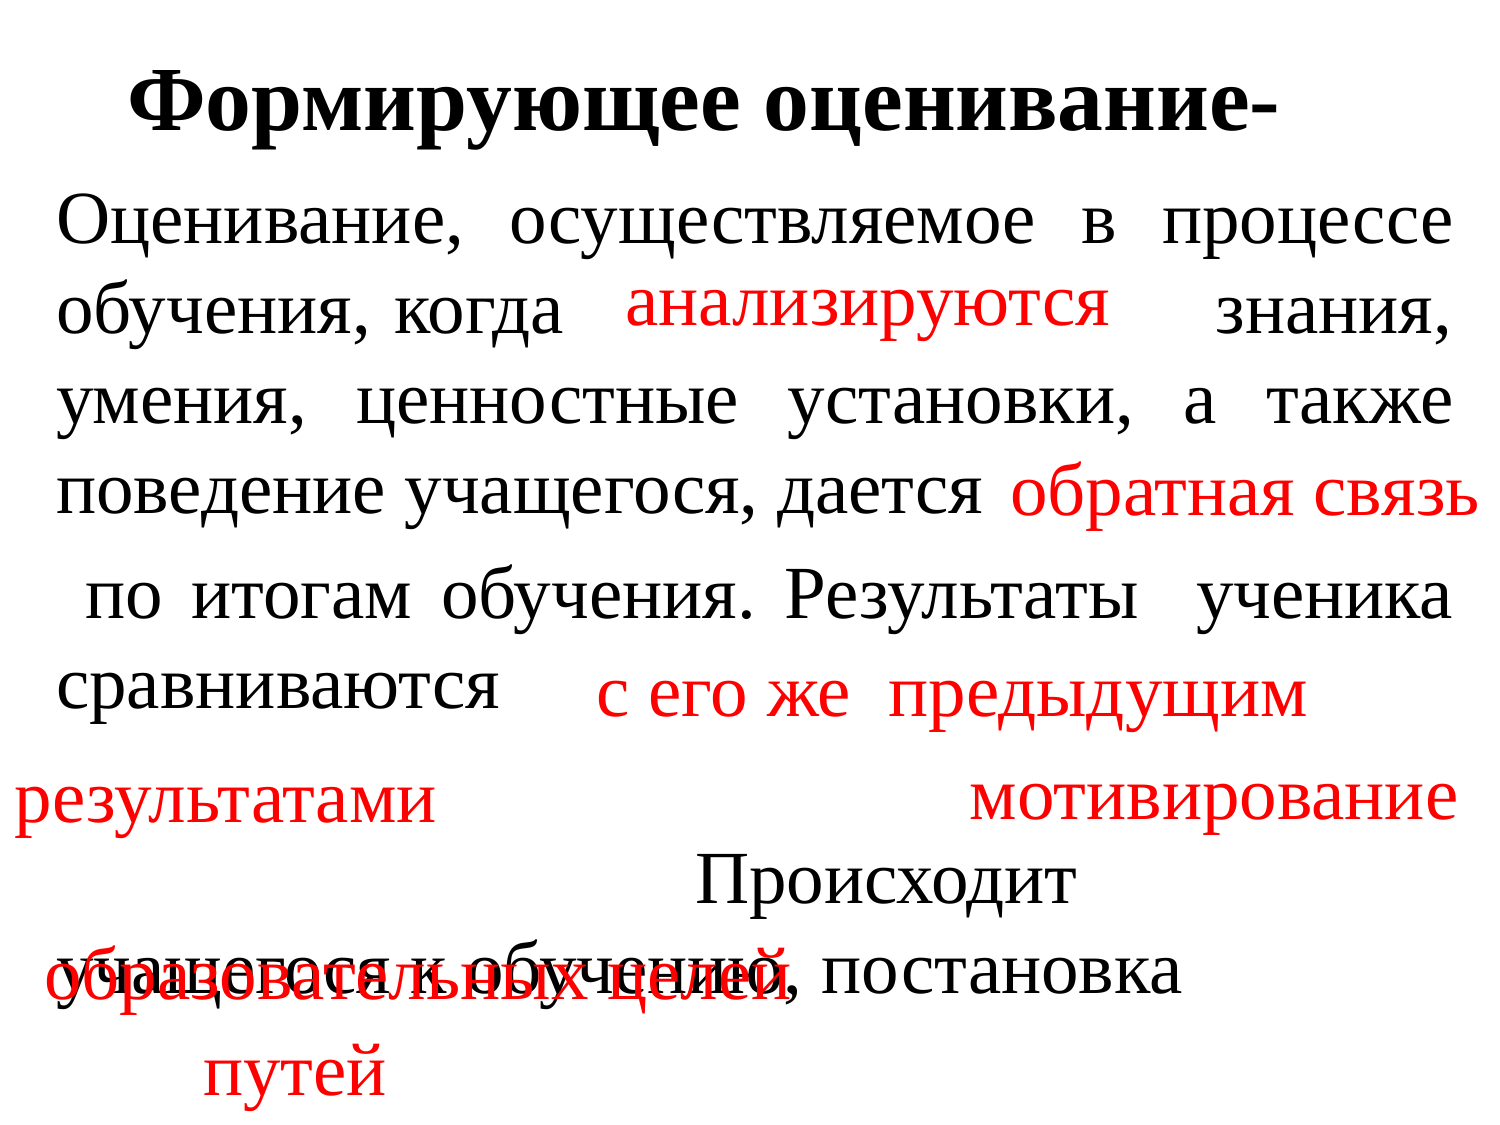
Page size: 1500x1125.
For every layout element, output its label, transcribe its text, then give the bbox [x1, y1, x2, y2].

text_box обратная связь [995, 433, 1500, 539]
text_box образовательных целей [29, 916, 928, 1022]
text_box результатами [0, 740, 544, 845]
title Формирующее оценивание- [29, 0, 1380, 188]
text_box с его же предыдущим [525, 634, 1365, 739]
text_box мотивирование [955, 737, 1500, 842]
text_box путей [135, 1012, 455, 1118]
text_box анализируются [610, 243, 1154, 349]
list Оценивание, осуществляемое в процессе обучения, когда знания, умения, ценностные установки, а также поведение учащегося, дается по итогам обучения. Результаты ученика сравниваются Происходит учащегося к обучению, постановка и определение их достижения. [41, 160, 1471, 1035]
